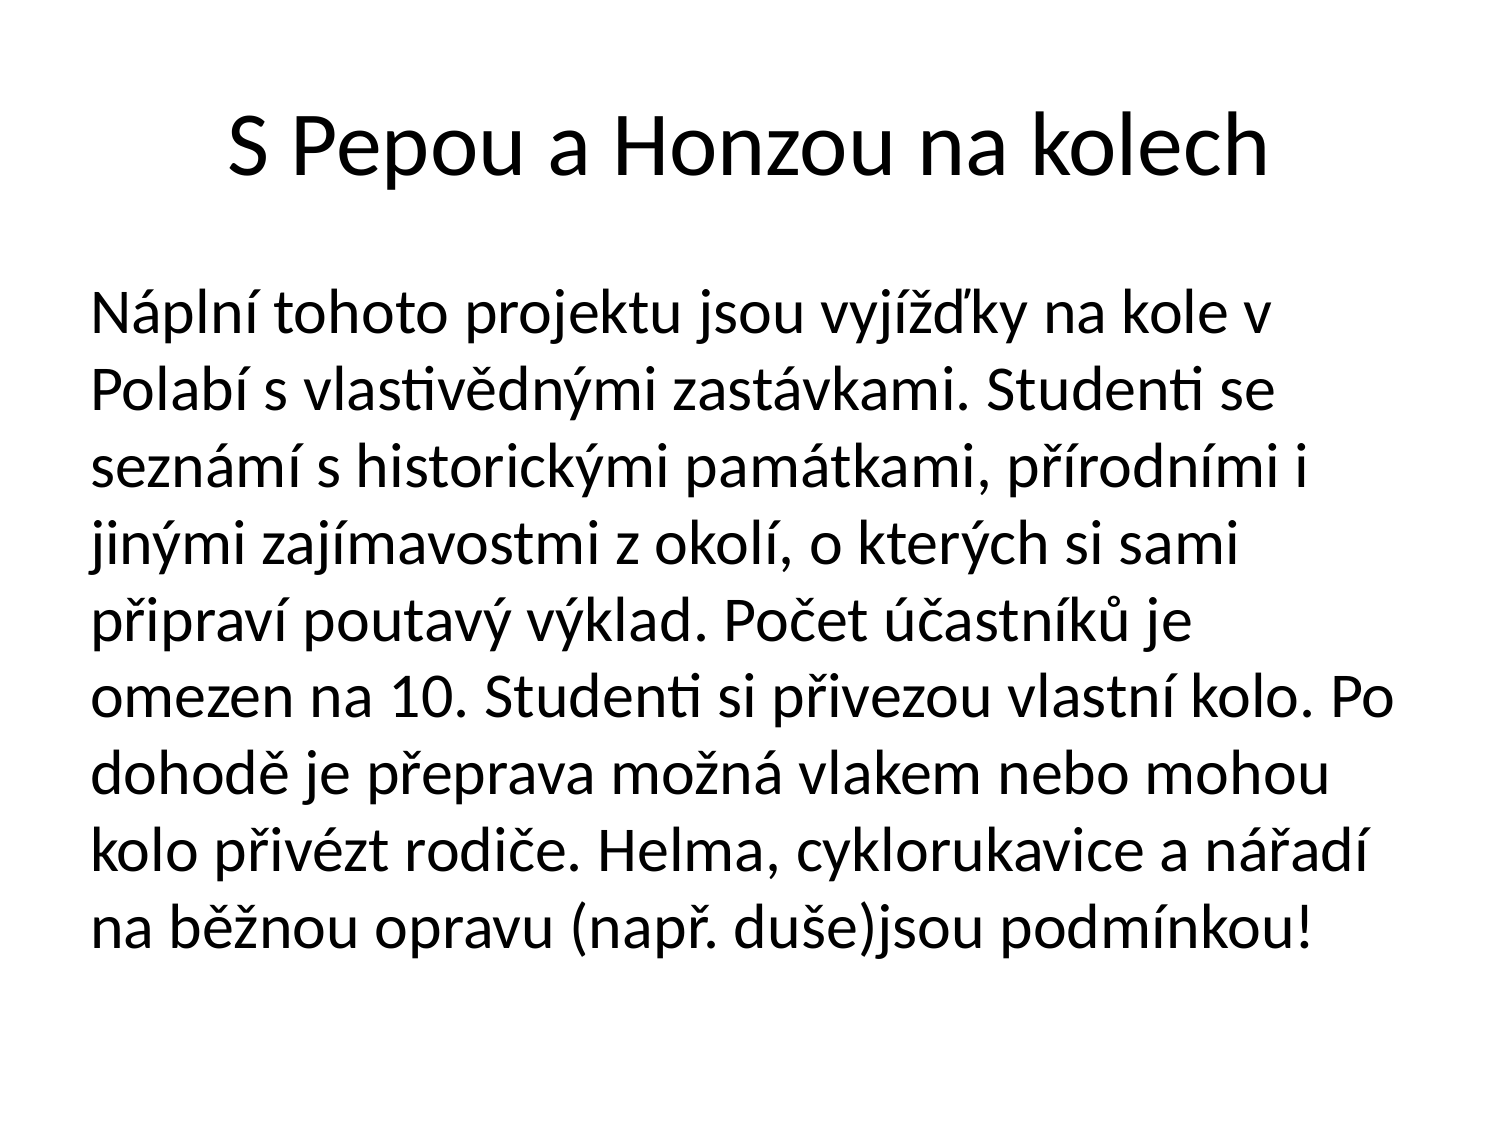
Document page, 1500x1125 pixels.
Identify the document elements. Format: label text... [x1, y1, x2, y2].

list Náplní tohoto projektu jsou vyjížďky na kole v Polabí s vlastivědnými zastávkami. Studenti se seznámí s historickými památkami, přírodními i jinými zajímavostmi z okolí, o kterých si sami připraví poutavý výklad. Počet účastníků je omezen na 10. Studenti si přivezou vlastní kolo. Po dohodě je přeprava možná vlakem nebo mohou kolo přivézt rodiče. Helma, cyklorukavice a nářadí na běžnou opravu (např. duše)jsou podmínkou! [75, 262, 1425, 1005]
title S Pepou a Honzou na kolech [75, 45, 1425, 233]
